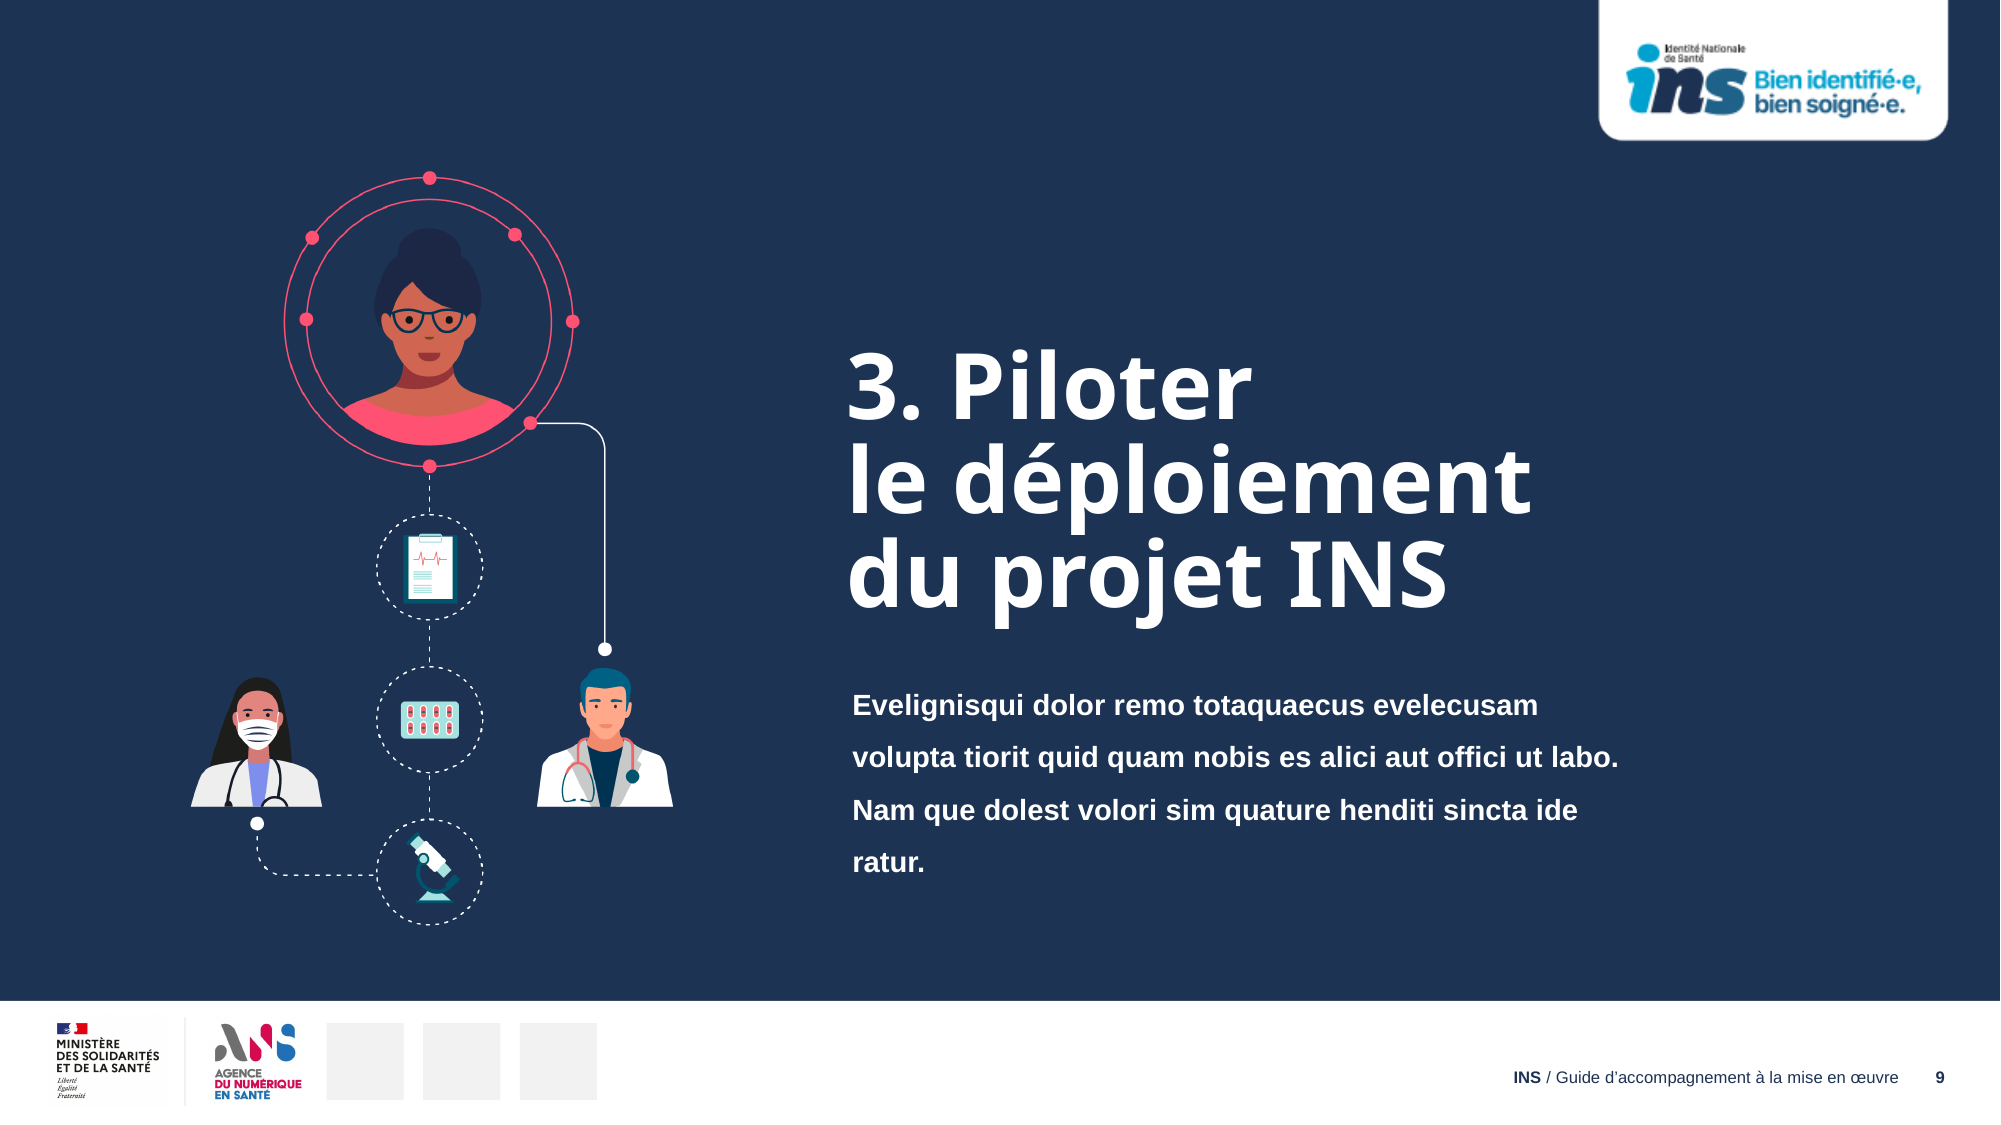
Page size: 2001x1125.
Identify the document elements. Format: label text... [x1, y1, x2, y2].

picture [0, 0, 2000, 1000]
picture [46, 1012, 170, 1109]
text_box 3. Piloter le déploiement du projet INS [846, 326, 1874, 491]
text_box Evelignisqui dolor remo totaquaecus evelecusam volupta tiorit quid quam nobis es alici aut offici ut labo. Nam que dolest volori sim quature henditi sincta ide ratur. [852, 668, 1679, 882]
picture [208, 1017, 308, 1106]
